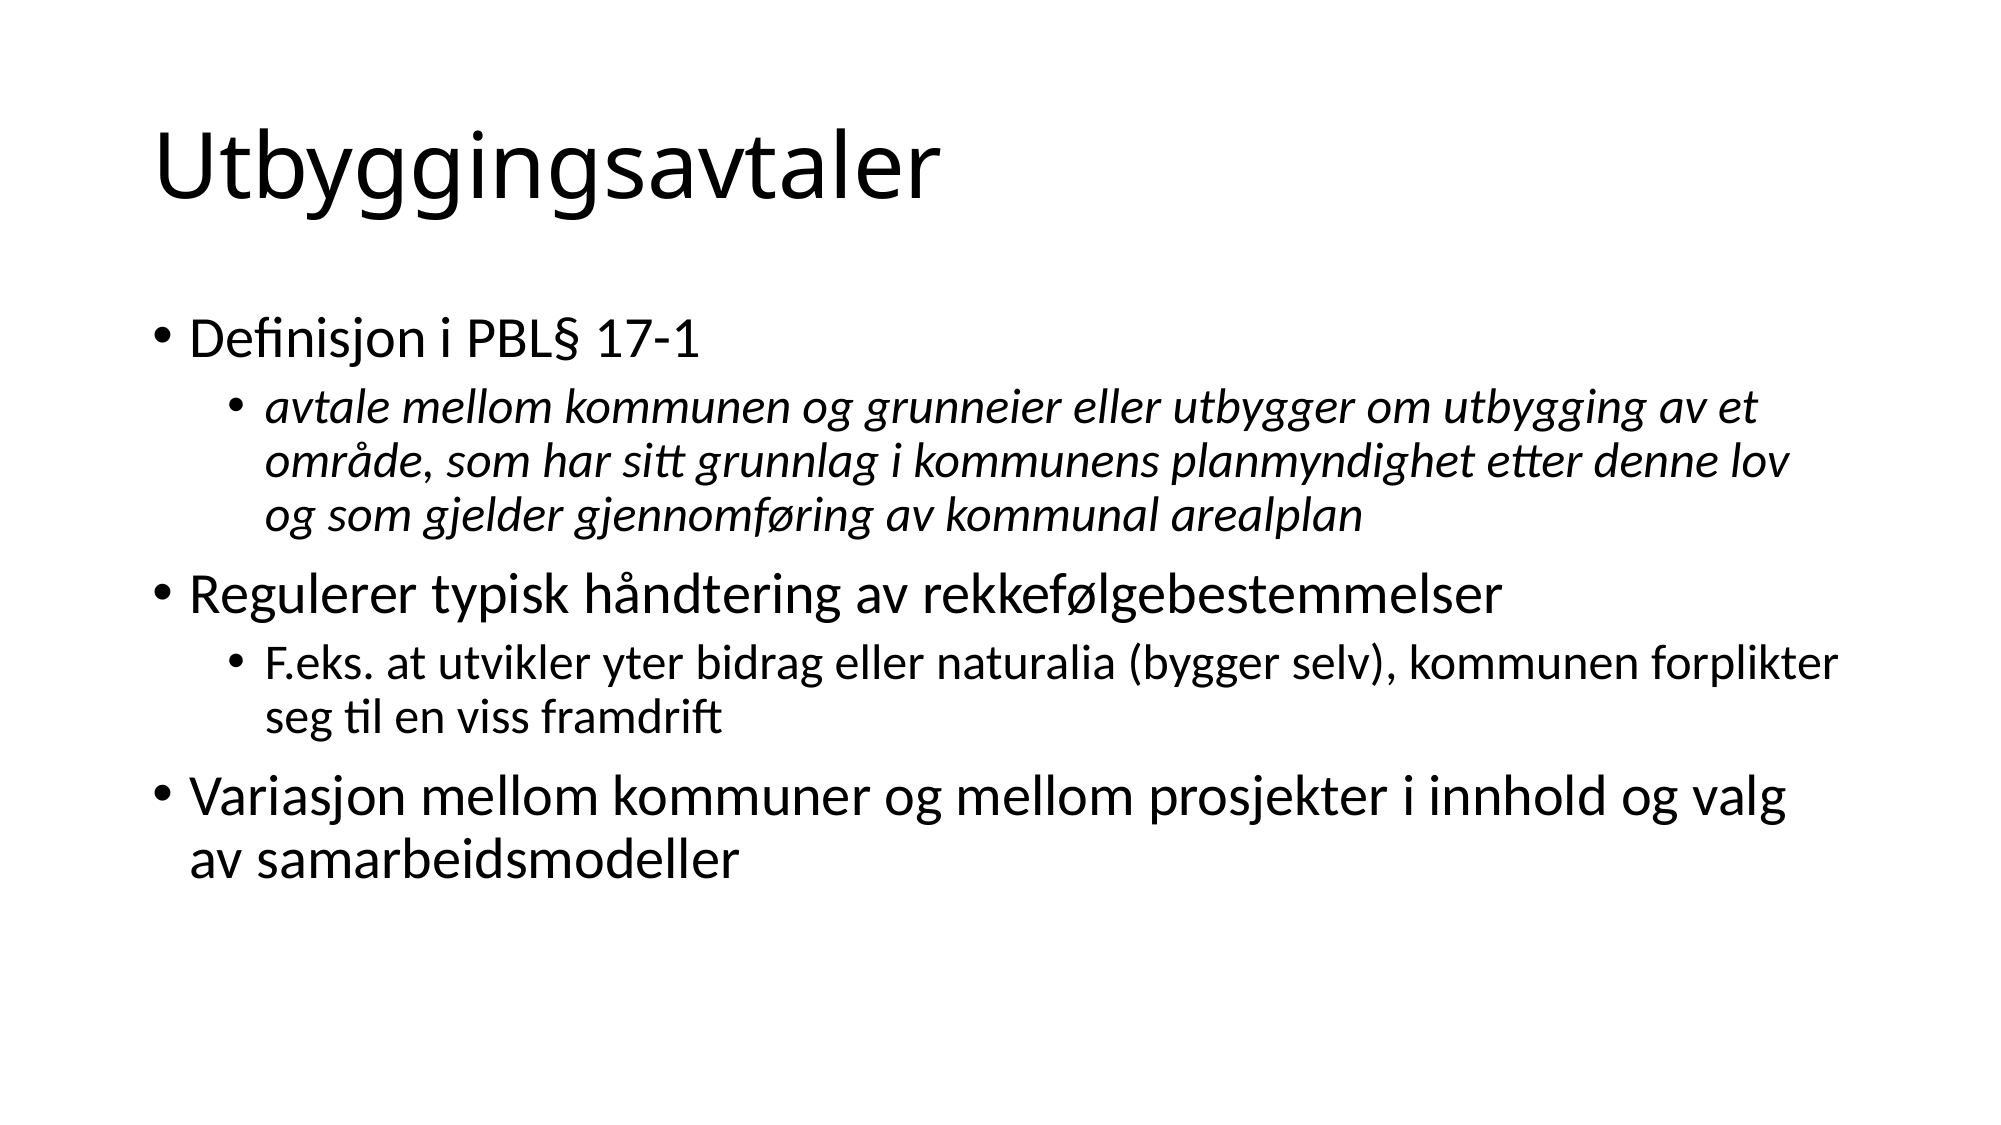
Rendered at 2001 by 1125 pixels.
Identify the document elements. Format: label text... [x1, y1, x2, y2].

title Utbyggingsavtaler [137, 59, 1863, 278]
list Definisjon i PBL§ 17-1 avtale mellom kommunen og grunneier eller utbygger om utbygging av et område, som har sitt grunnlag i kommunens planmyndighet etter denne lov og som gjelder gjennomføring av kommunal arealplan Regulerer typisk håndtering av rekkefølgebestemmelser F.eks. at utvikler yter bidrag eller naturalia (bygger selv), kommunen forplikter seg til en viss framdrift Variasjon mellom kommuner og mellom prosjekter i innhold og valg av samarbeidsmodeller [137, 299, 1863, 1014]
